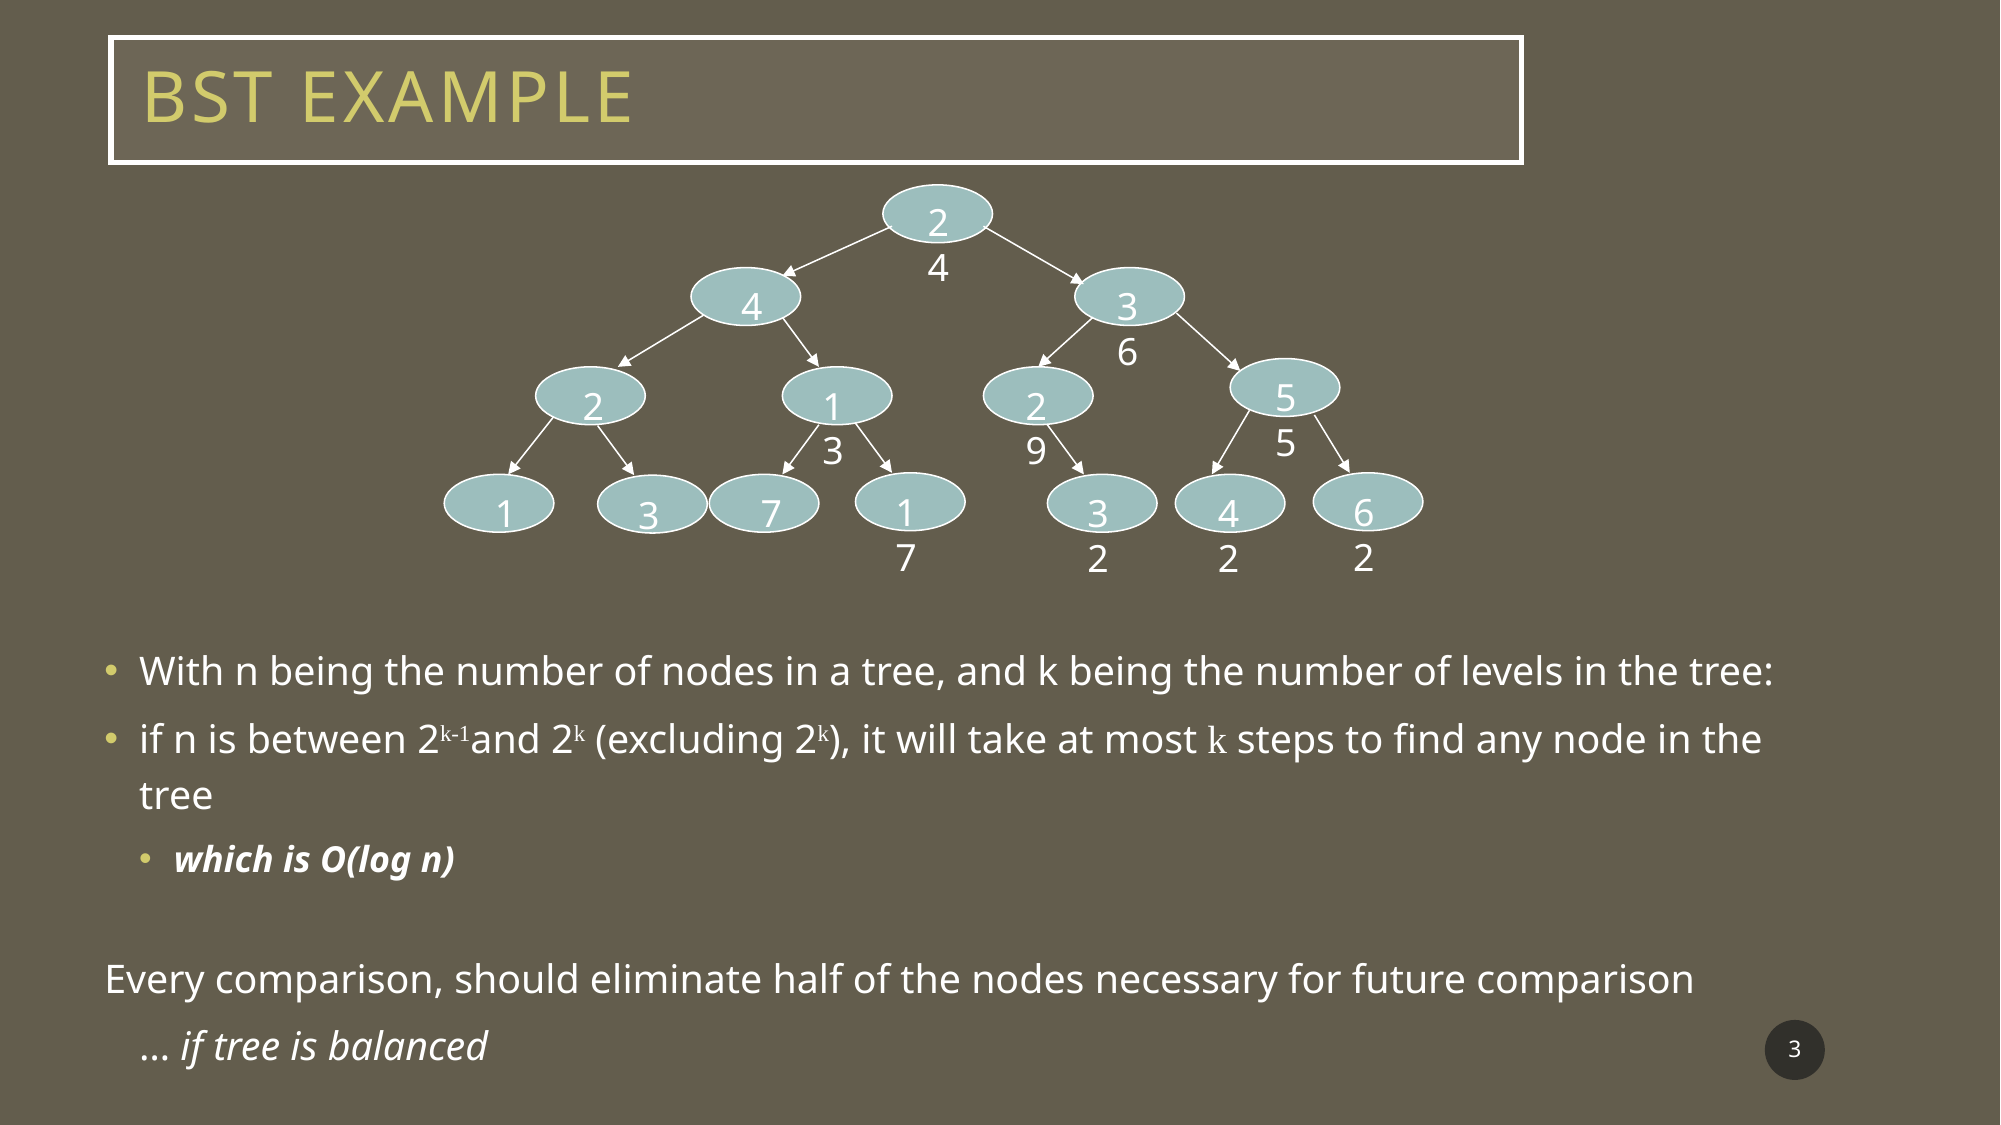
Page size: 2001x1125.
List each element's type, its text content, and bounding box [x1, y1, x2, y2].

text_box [444, 184, 1423, 534]
title BST Example [108, 35, 1524, 119]
list With n being the number of nodes in a tree, and k being the number of levels in the tree: if n is between 2k-1and 2k (excluding 2k), it will take at most k steps to find any node in the tree which is O(log n) Every comparison, should eliminate half of the nodes necessary for future comparison … if tree is balanced [89, 119, 1803, 1125]
slide_number 3 [1764, 1019, 1825, 1080]
